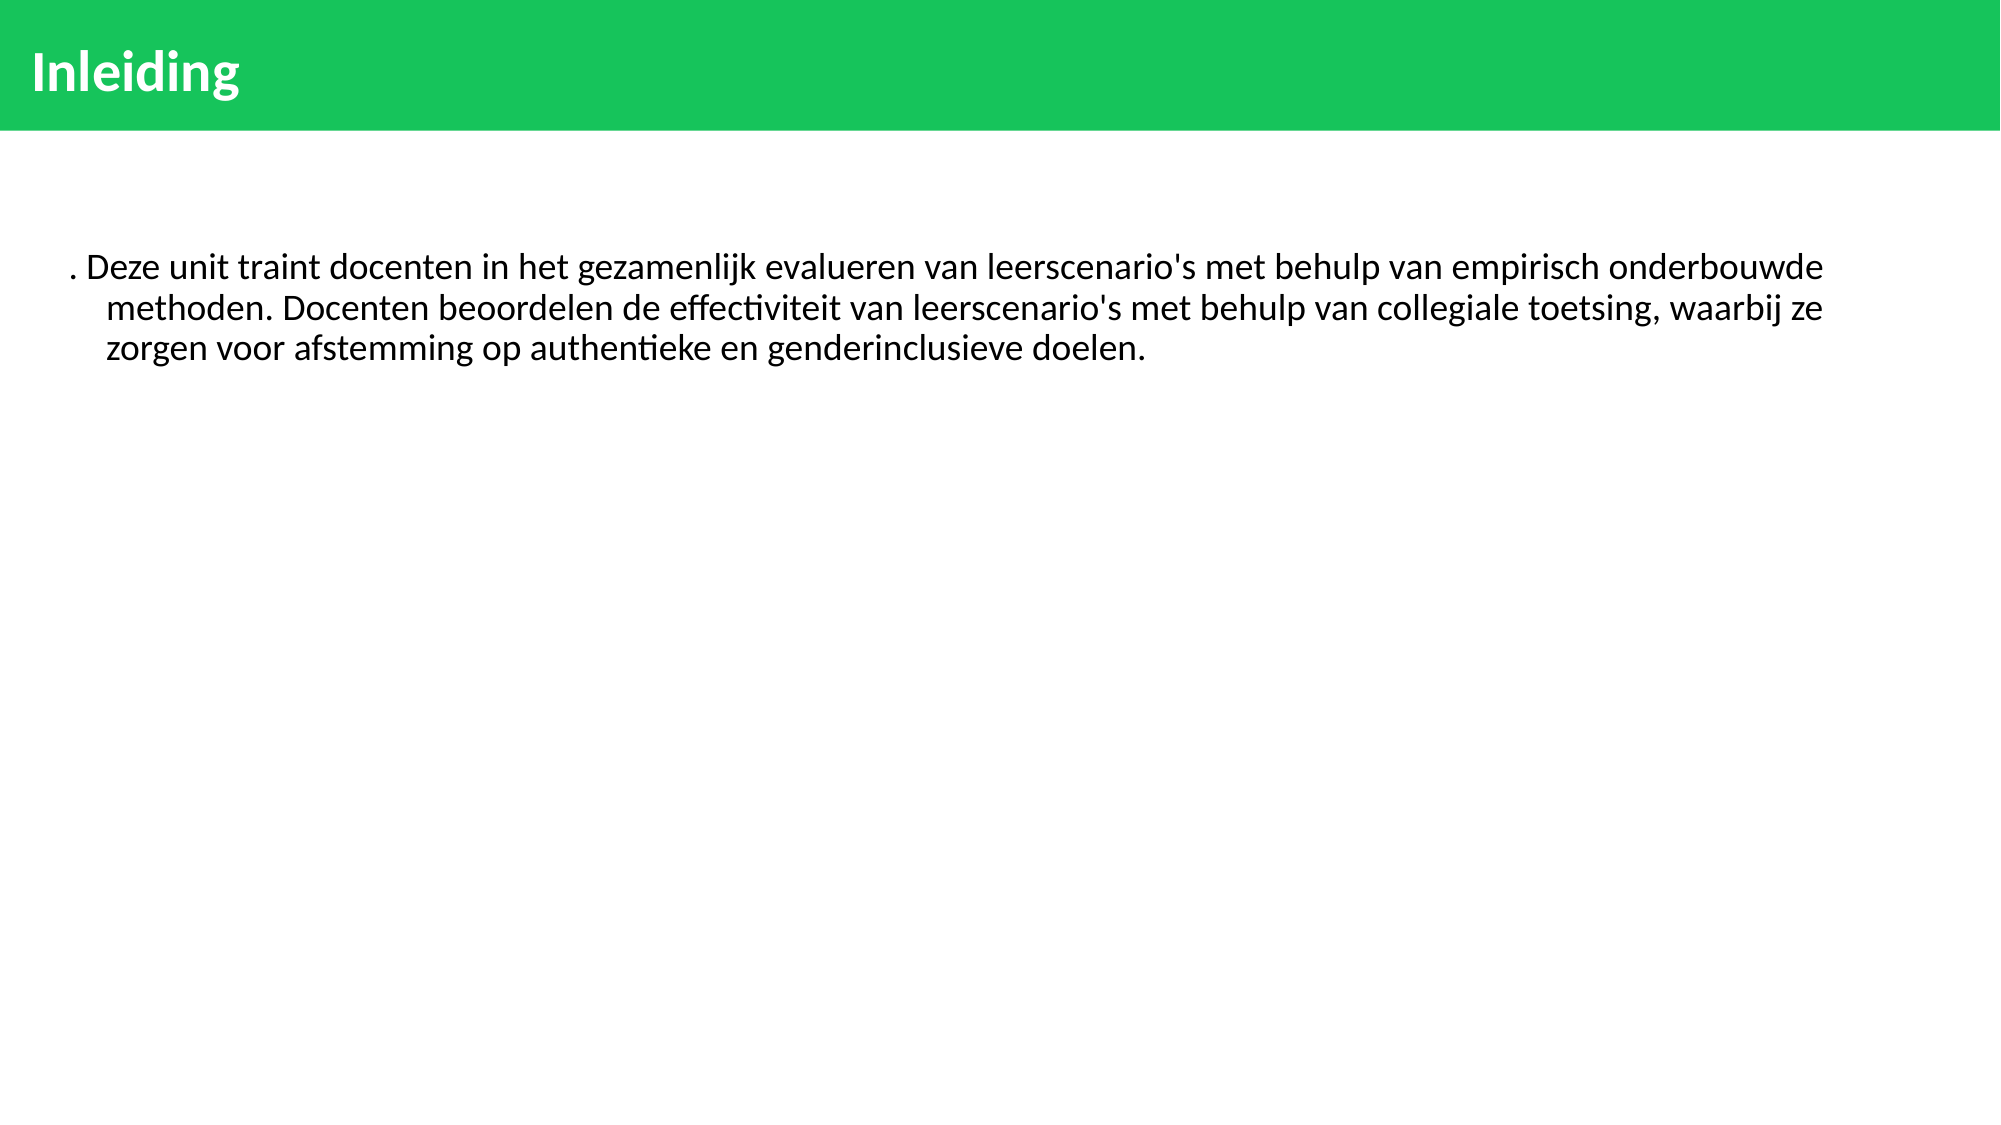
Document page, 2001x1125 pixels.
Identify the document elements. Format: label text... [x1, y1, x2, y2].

title Inleiding [16, 13, 1976, 131]
list . Deze unit traint docenten in het gezamenlijk evalueren van leerscenario's met behulp van empirisch onderbouwde methoden. Docenten beoordelen de effectiviteit van leerscenario's met behulp van collegiale toetsing, waarbij ze zorgen voor afstemming op authentieke en genderinclusieve doelen. [16, 239, 1950, 1108]
